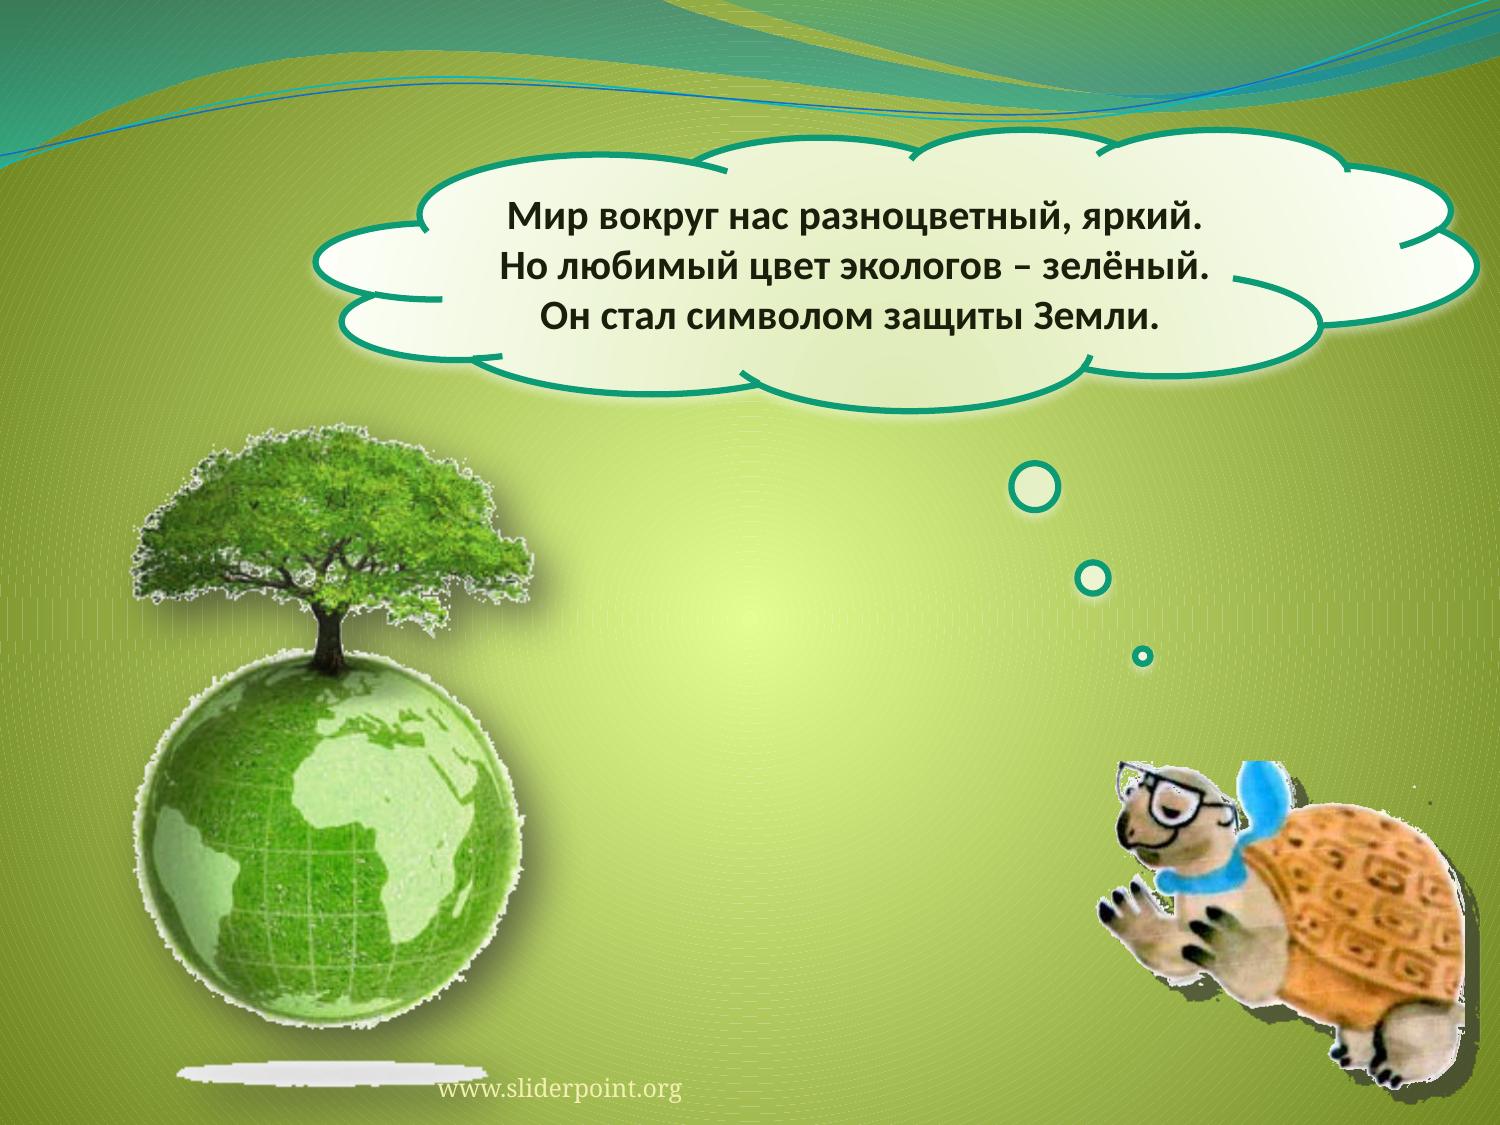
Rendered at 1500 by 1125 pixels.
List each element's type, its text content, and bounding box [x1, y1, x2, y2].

text_box Мир вокруг нас разноцветный, яркий. Но любимый цвет экологов – зелёный. Он стал символом защиты Земли. [314, 129, 1478, 412]
picture [1089, 761, 1466, 1098]
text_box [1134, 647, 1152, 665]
footer www.sliderpoint.org [595, 1042, 988, 1103]
picture [70, 379, 587, 1125]
text_box Мир вокруг нас разноцветный, яркий. Но любимый цвет экологов – зелёный. Он стал символом защиты Земли. [1010, 462, 1060, 511]
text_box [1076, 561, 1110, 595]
